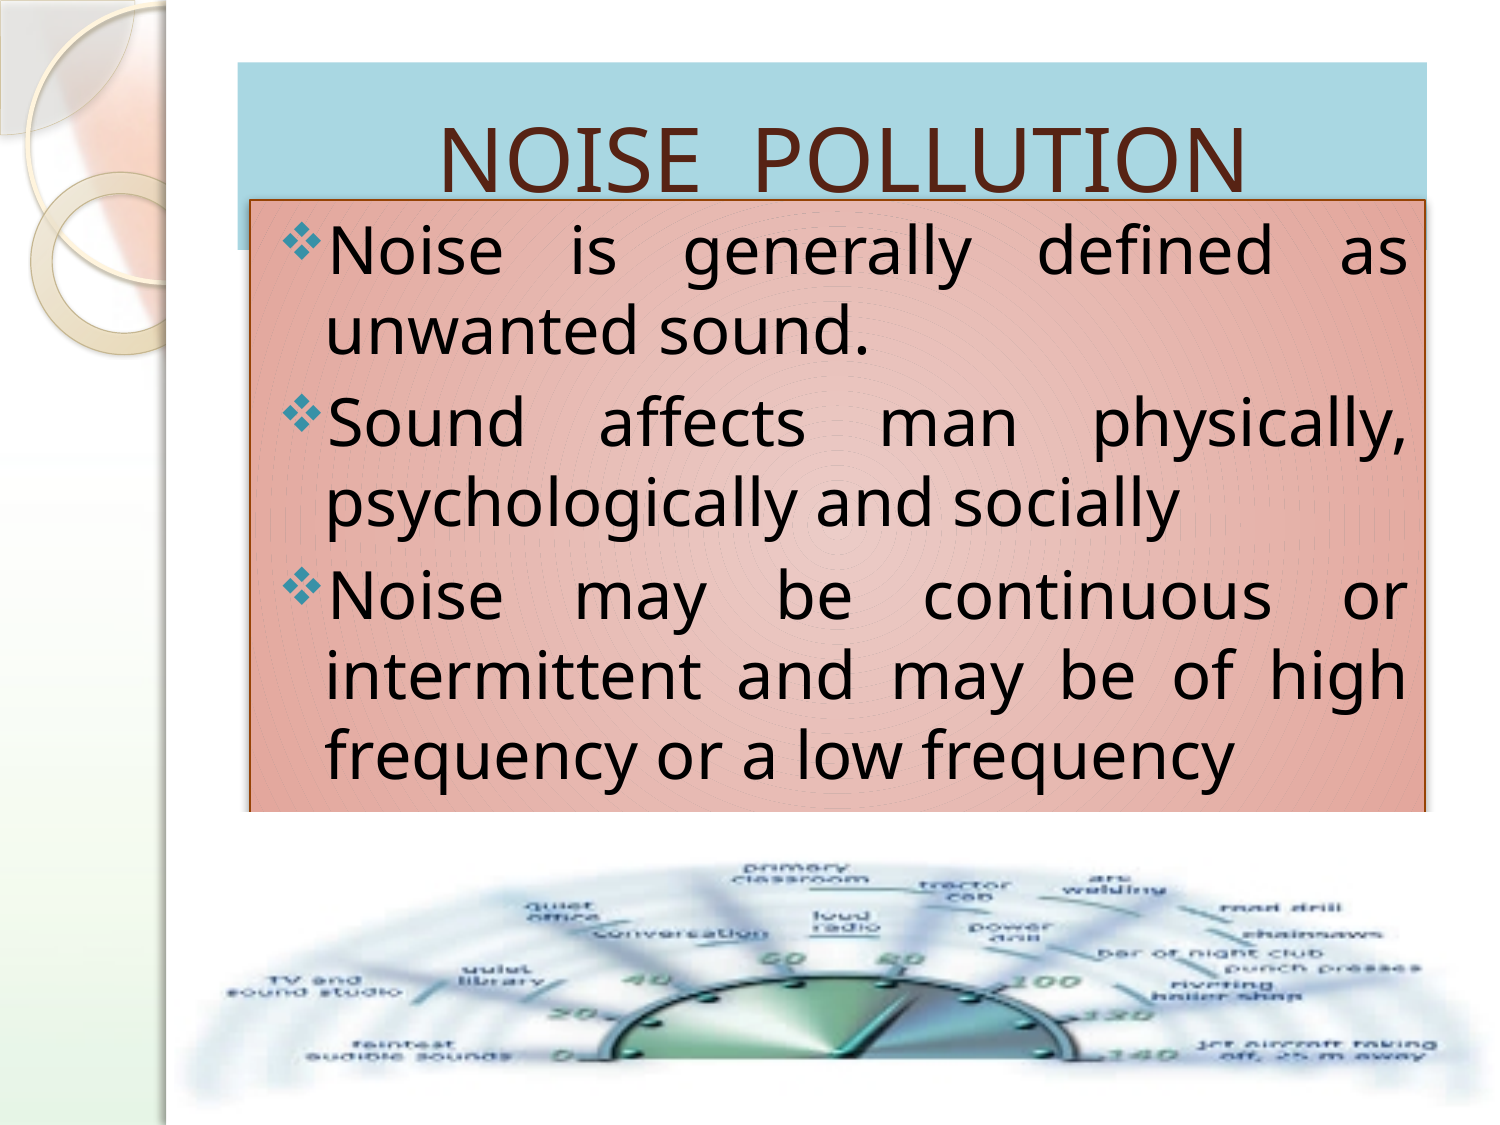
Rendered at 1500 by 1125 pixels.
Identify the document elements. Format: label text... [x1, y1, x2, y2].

picture [174, 812, 1500, 1125]
list Noise is generally defined as unwanted sound. Sound affects man physically, psychologically and socially Noise may be continuous or intermittent and may be of high frequency or a low frequency [249, 199, 1426, 809]
title NOISE POLLUTION [237, 62, 1427, 250]
